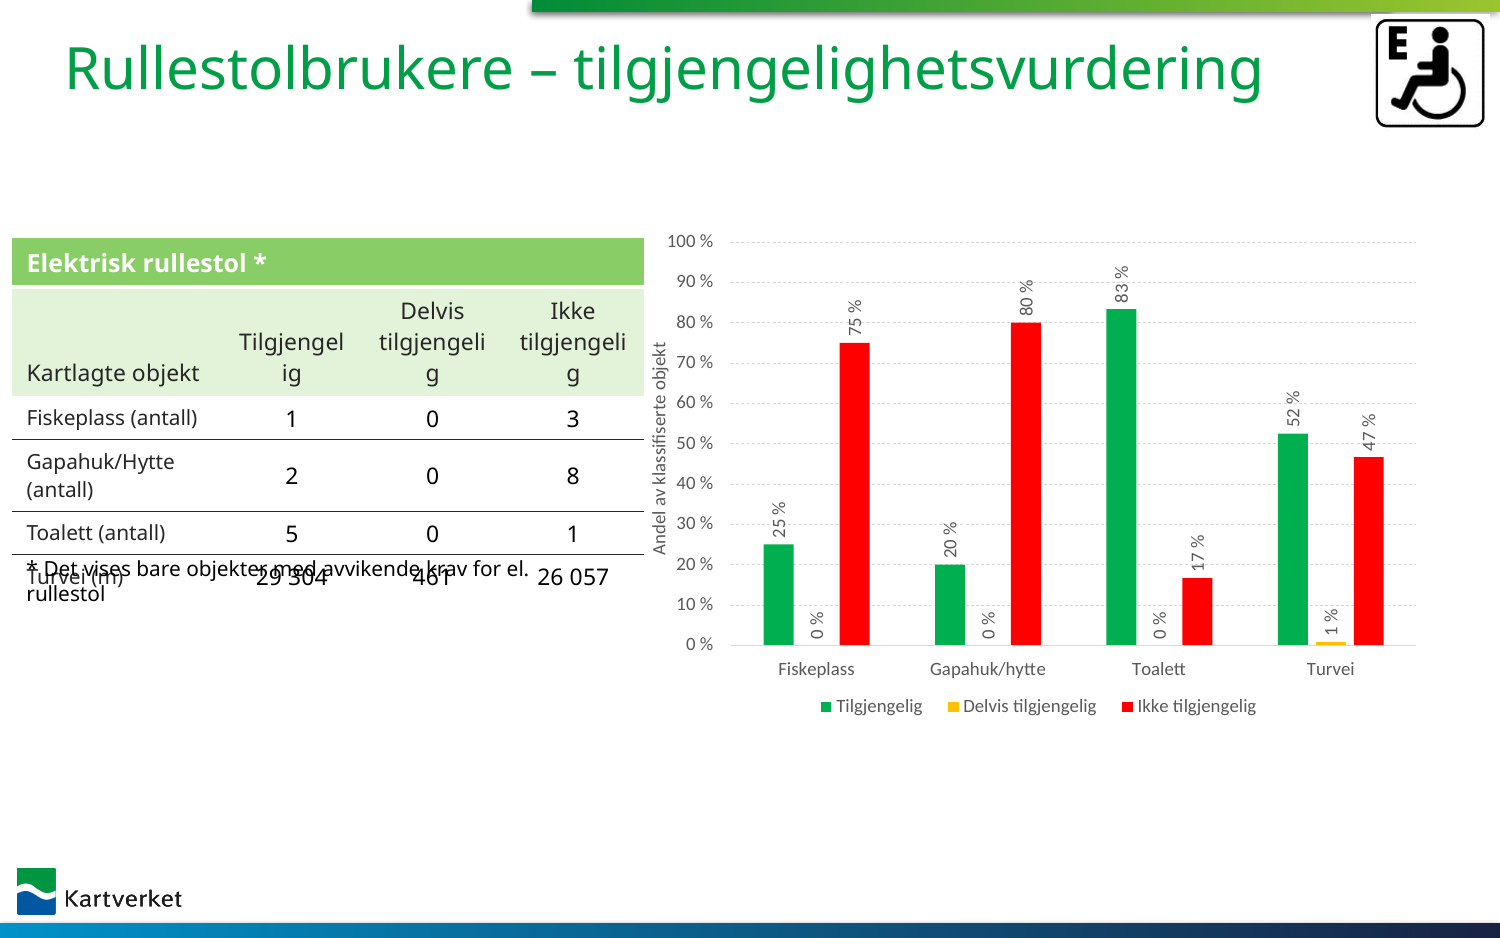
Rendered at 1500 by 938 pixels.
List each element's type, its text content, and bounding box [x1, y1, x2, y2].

table_cell Gapahuk/Hytte (antall) [12, 440, 222, 511]
picture [643, 218, 1428, 728]
table_cell Tilgjengelig [222, 289, 362, 396]
table_cell 0 [362, 396, 503, 439]
table_cell Toalett (antall) [12, 512, 222, 548]
table_cell 26 057 [597, 555, 638, 598]
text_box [1371, 13, 1491, 133]
table_header Elektrisk rullestol * [12, 238, 638, 285]
table_cell 8 [503, 440, 638, 511]
table_cell 1 [503, 512, 638, 554]
table_cell Fiskeplass (antall) [12, 396, 222, 439]
table_cell 0 [362, 440, 503, 511]
table_cell Delvis tilgjengelig [362, 289, 503, 396]
text_box Rullestolbrukere – tilgjengelighetsvurdering [49, 12, 1372, 109]
text_box * Det vises bare objekter med avvikende krav for el. rullestol [11, 548, 597, 613]
table_cell 0 [362, 512, 503, 548]
table_cell 2 [222, 440, 362, 511]
table_cell 1 [222, 396, 362, 439]
table_cell Kartlagte objekt [12, 289, 222, 396]
table_cell Ikke tilgjengelig [503, 289, 638, 396]
table_cell 3 [503, 396, 638, 439]
table_cell 5 [222, 512, 362, 548]
